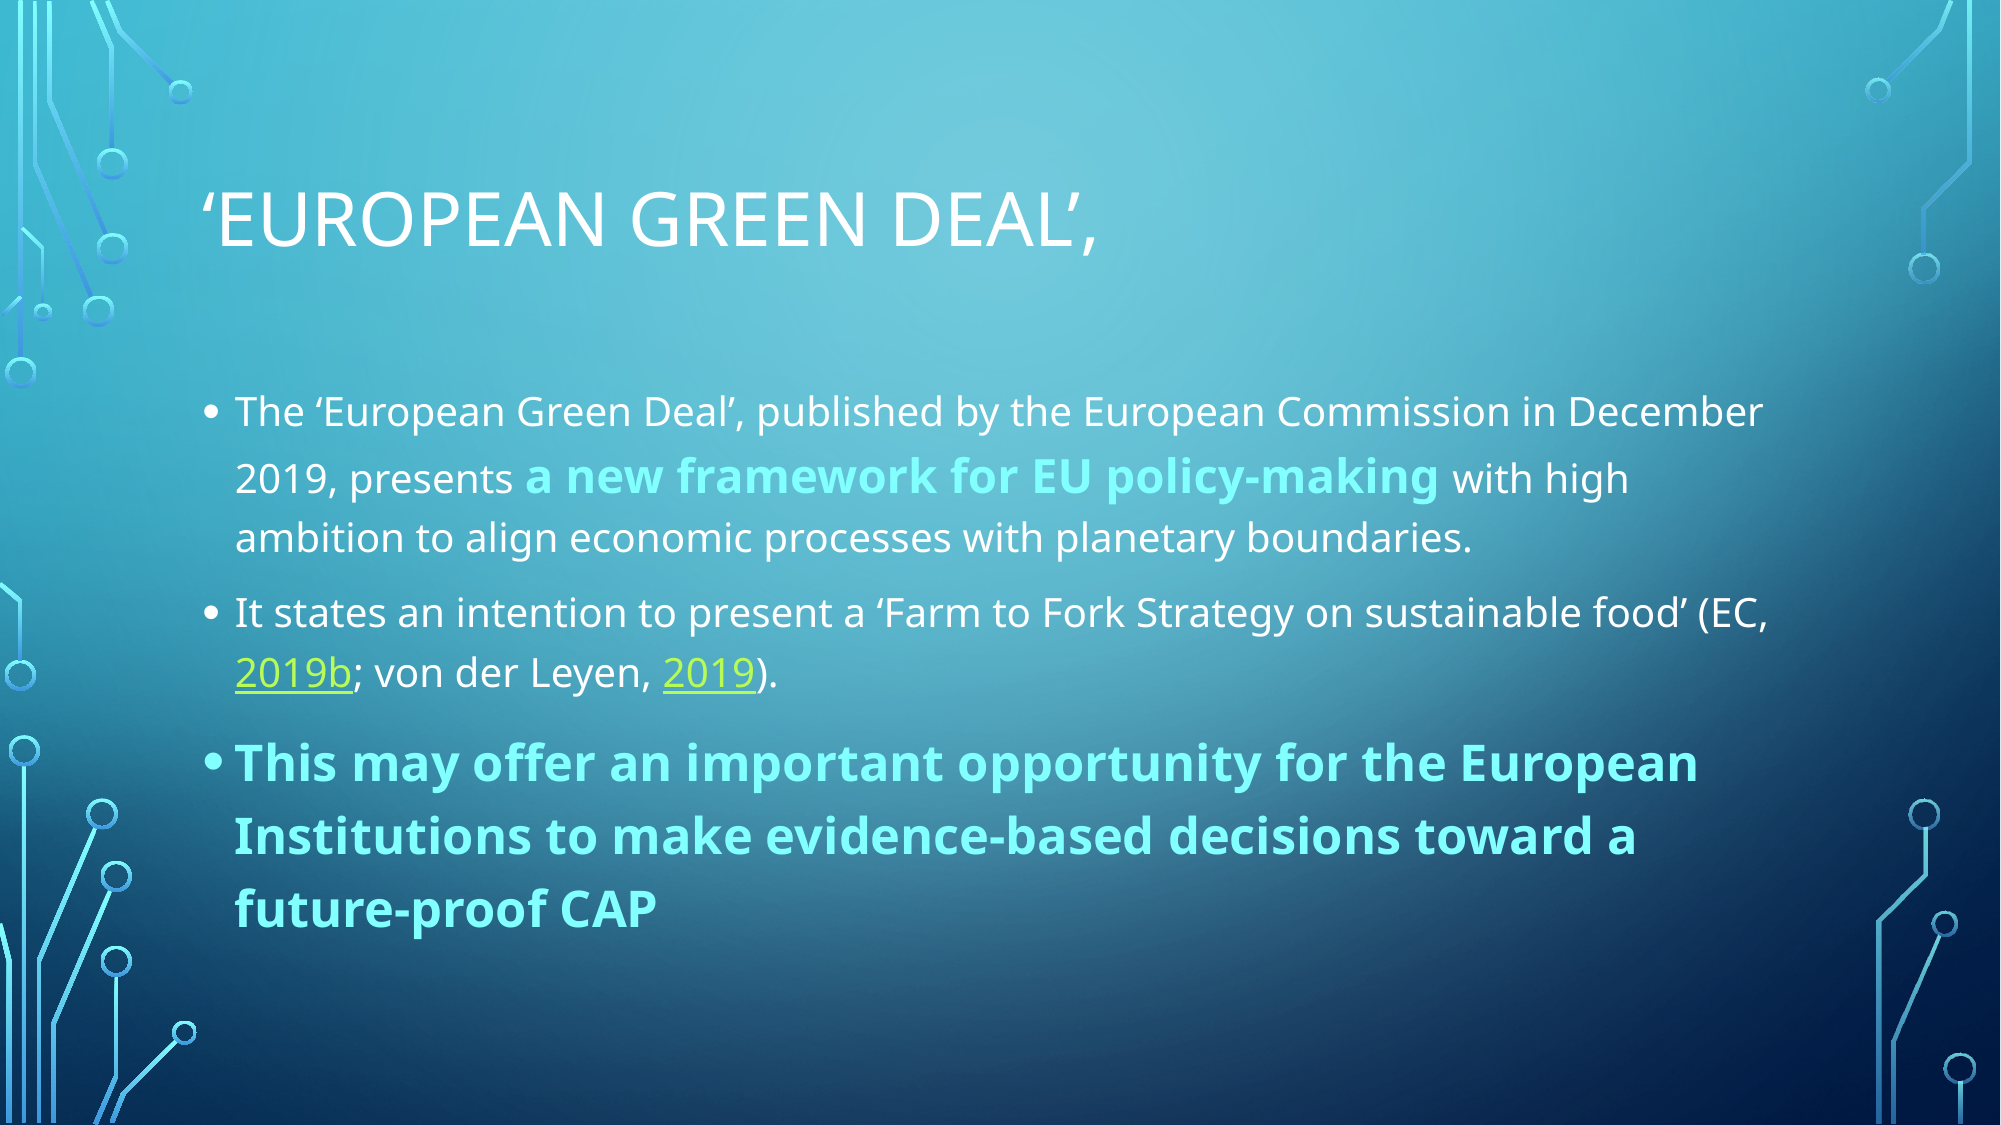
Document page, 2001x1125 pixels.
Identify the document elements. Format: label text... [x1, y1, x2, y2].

title ‘European Green Deal’, [187, 101, 1813, 344]
list The ‘European Green Deal’, published by the European Commission in December 2019, presents a new framework for EU policy-making with high ambition to align economic processes with planetary boundaries. It states an intention to present a ‘Farm to Fork Strategy on sustainable food’ (EC, 2019b; von der Leyen, 2019). This may offer an important opportunity for the European Institutions to make evidence-based decisions toward a future-proof CAP [187, 369, 1813, 950]
